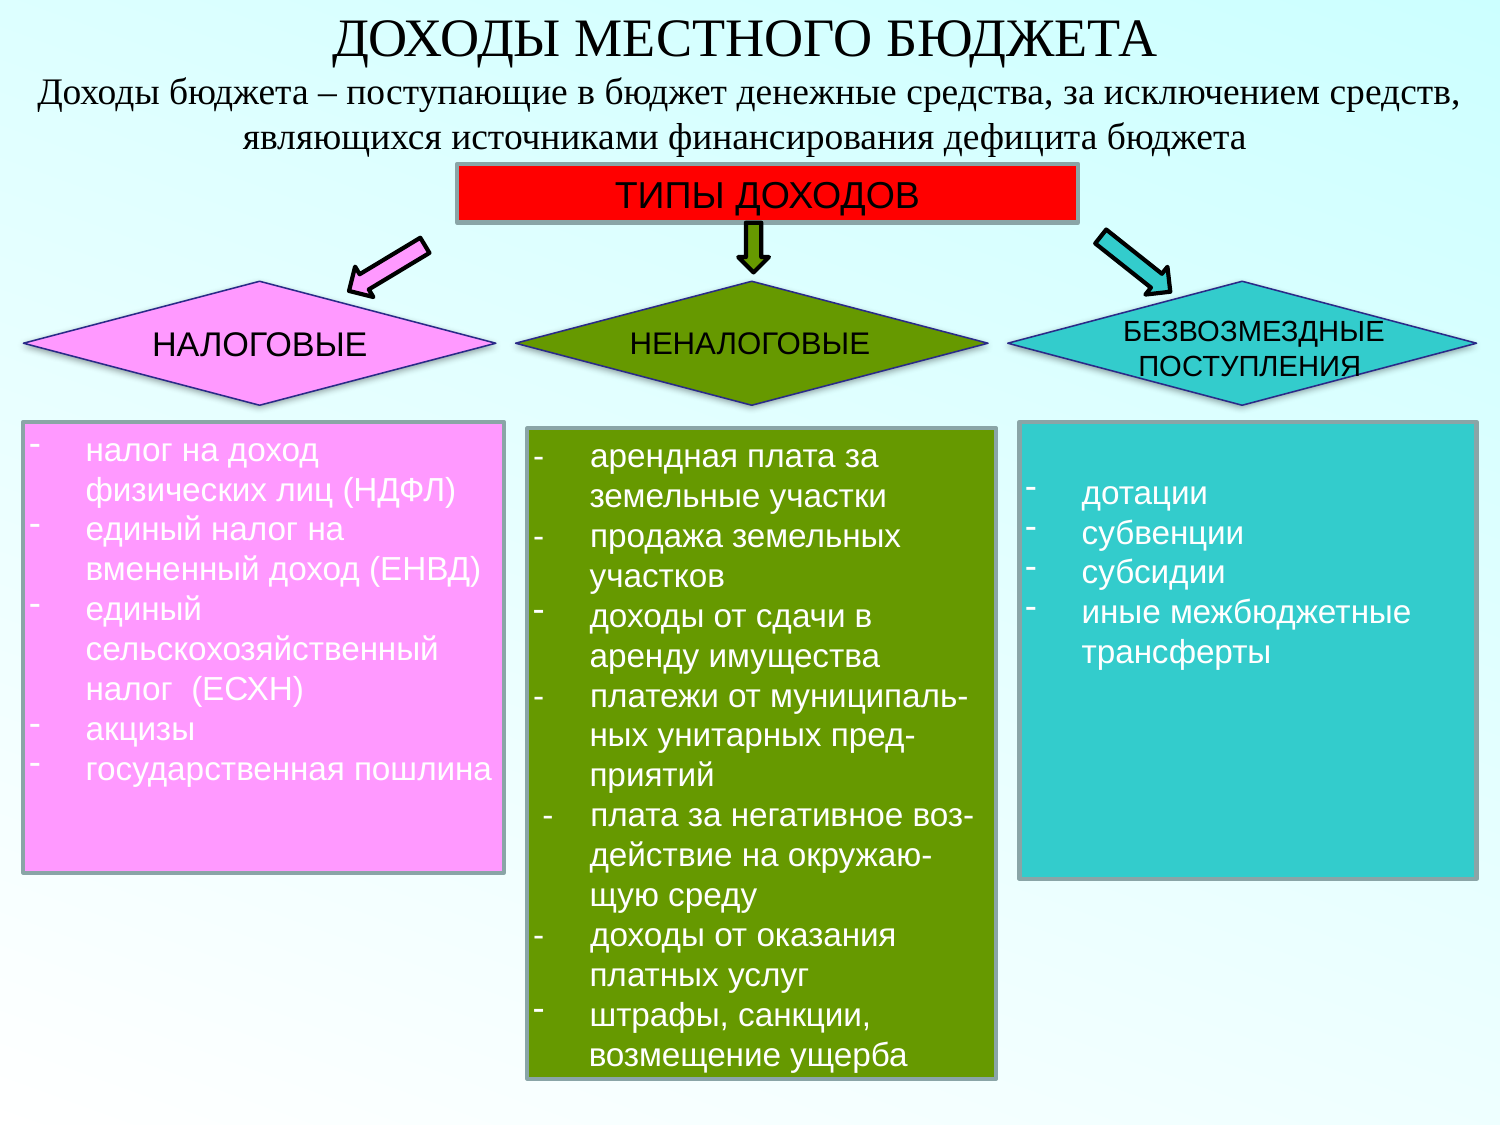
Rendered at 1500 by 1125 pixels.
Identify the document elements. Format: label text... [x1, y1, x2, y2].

text_box НАЛОГОВЫЕ [22, 280, 497, 406]
text_box [736, 220, 771, 275]
text_box [514, 324, 585, 363]
text_box [616, 280, 888, 316]
text_box [1430, 330, 1478, 357]
text_box [610, 369, 893, 406]
text_box [1181, 390, 1303, 406]
text_box ДОХОДЫ МЕСТНОГО БЮДЖЕТА [70, 0, 1421, 70]
text_box налог на доход физических лиц (НДФЛ) единый налог на вмененный доход (ЕНВД) единый сельскохозяйственный налог (ЕСХН) акцизы государственная пошлина [21, 420, 506, 875]
text_box дотации субвенции субсидии иные межбюджетные трансферты [1017, 420, 1479, 881]
text_box НЕНАЛОГОВЫЕ [585, 316, 914, 369]
text_box - арендная плата за земельные участки - продажа земельных участков доходы от сдачи в аренду имущества - платежи от муниципаль-ных унитарных пред-приятий - плата за негативное воз-действие на окружаю-щую среду - доходы от оказания платных услуг штрафы, санкции, возмещение ущерба [525, 426, 998, 1081]
text_box [1093, 227, 1173, 297]
text_box Доходы бюджета – поступающие в бюджет денежные средства, за исключением средств, являющихся источниками финансирования дефицита бюджета [0, 70, 1500, 155]
text_box БЕЗВОЗМЕЗДНЫЕ ПОСТУПЛЕНИЯ [1078, 304, 1430, 390]
text_box [914, 323, 989, 364]
text_box [1153, 280, 1332, 304]
text_box [346, 235, 432, 300]
text_box [1007, 323, 1078, 363]
text_box ТИПЫ ДОХОДОВ [455, 162, 1080, 225]
